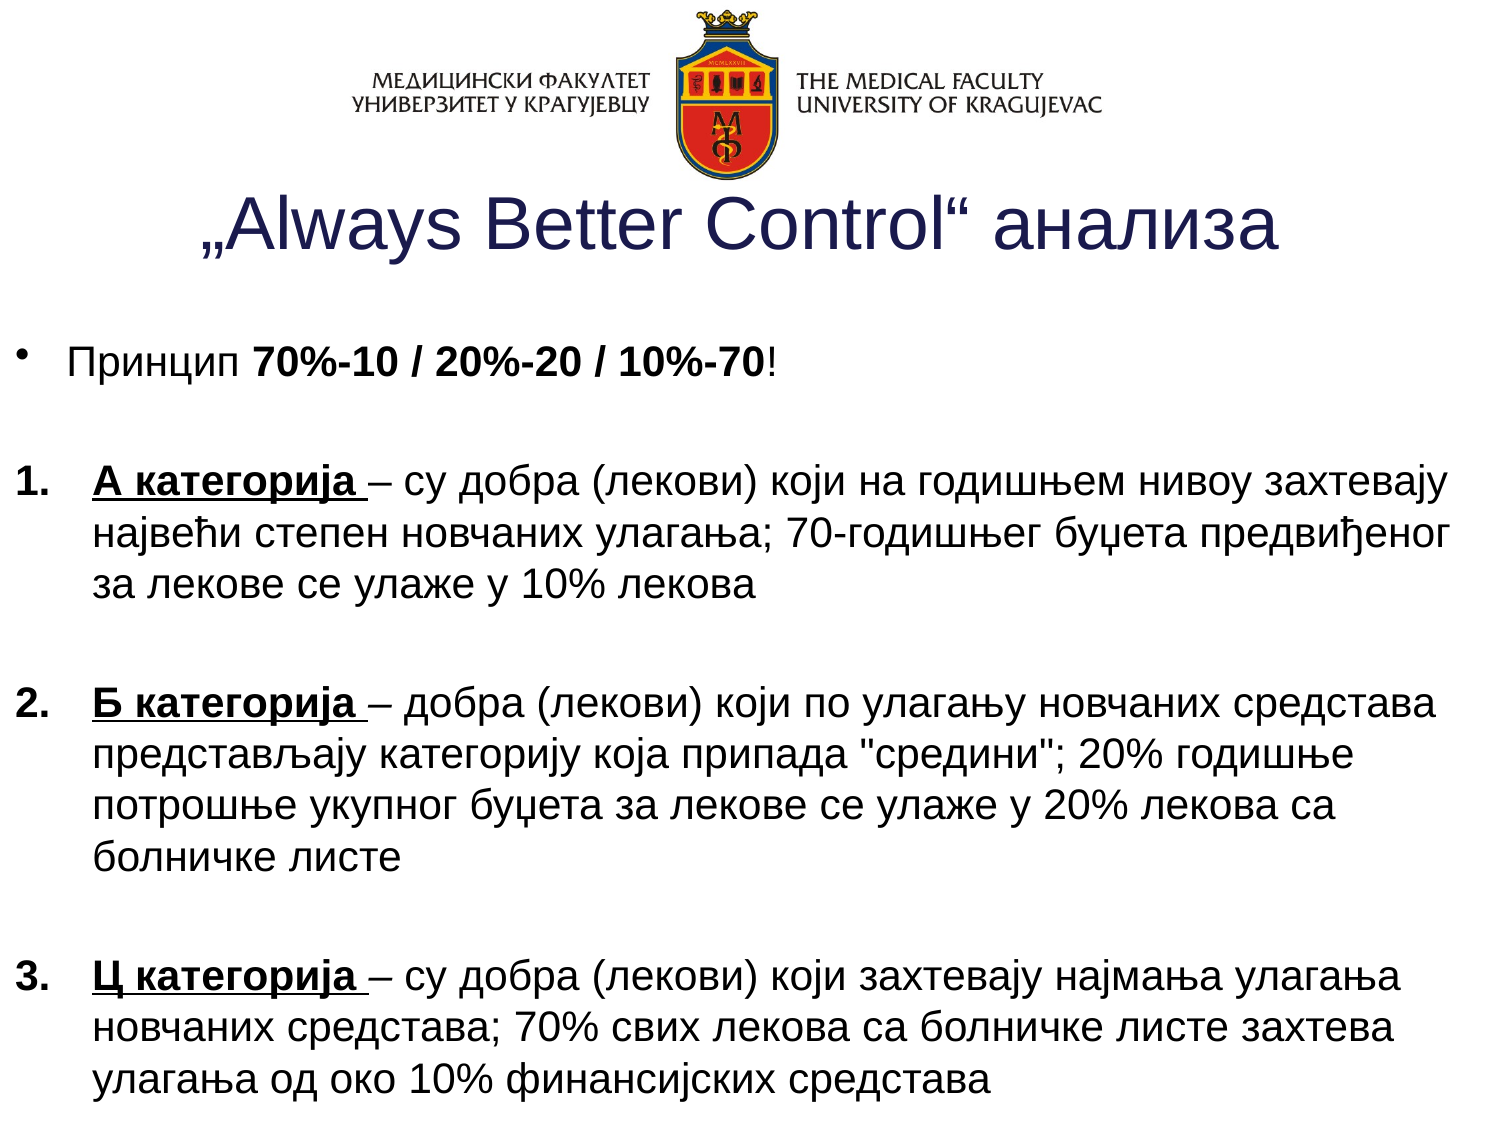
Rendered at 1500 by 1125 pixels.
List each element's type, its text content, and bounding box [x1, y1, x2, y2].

list Принцип 70%-10 / 20%-20 / 10%-70! А категорија – су добра (лекови) који на годишњем нивоу захтевају највећи степен новчаних улагања; 70-годишњег буџета предвиђеног за лекове се улаже у 10% лекова Б категорија – добра (лекови) који по улагању новчаних средстава представљају категорију која припада "средини"; 20% годишње потрошње укупног буџета за лекове се улаже у 20% лекова са болничке листе Ц категорија – су добра (лекови) који захтевају најмања улагања новчаних средстава; 70% свих лекова са болничке листе захтева улагања од око 10% финансијских средстава [0, 326, 1500, 1118]
picture [328, 0, 1125, 125]
title „Always Better Control“ анализа [74, 125, 1426, 314]
